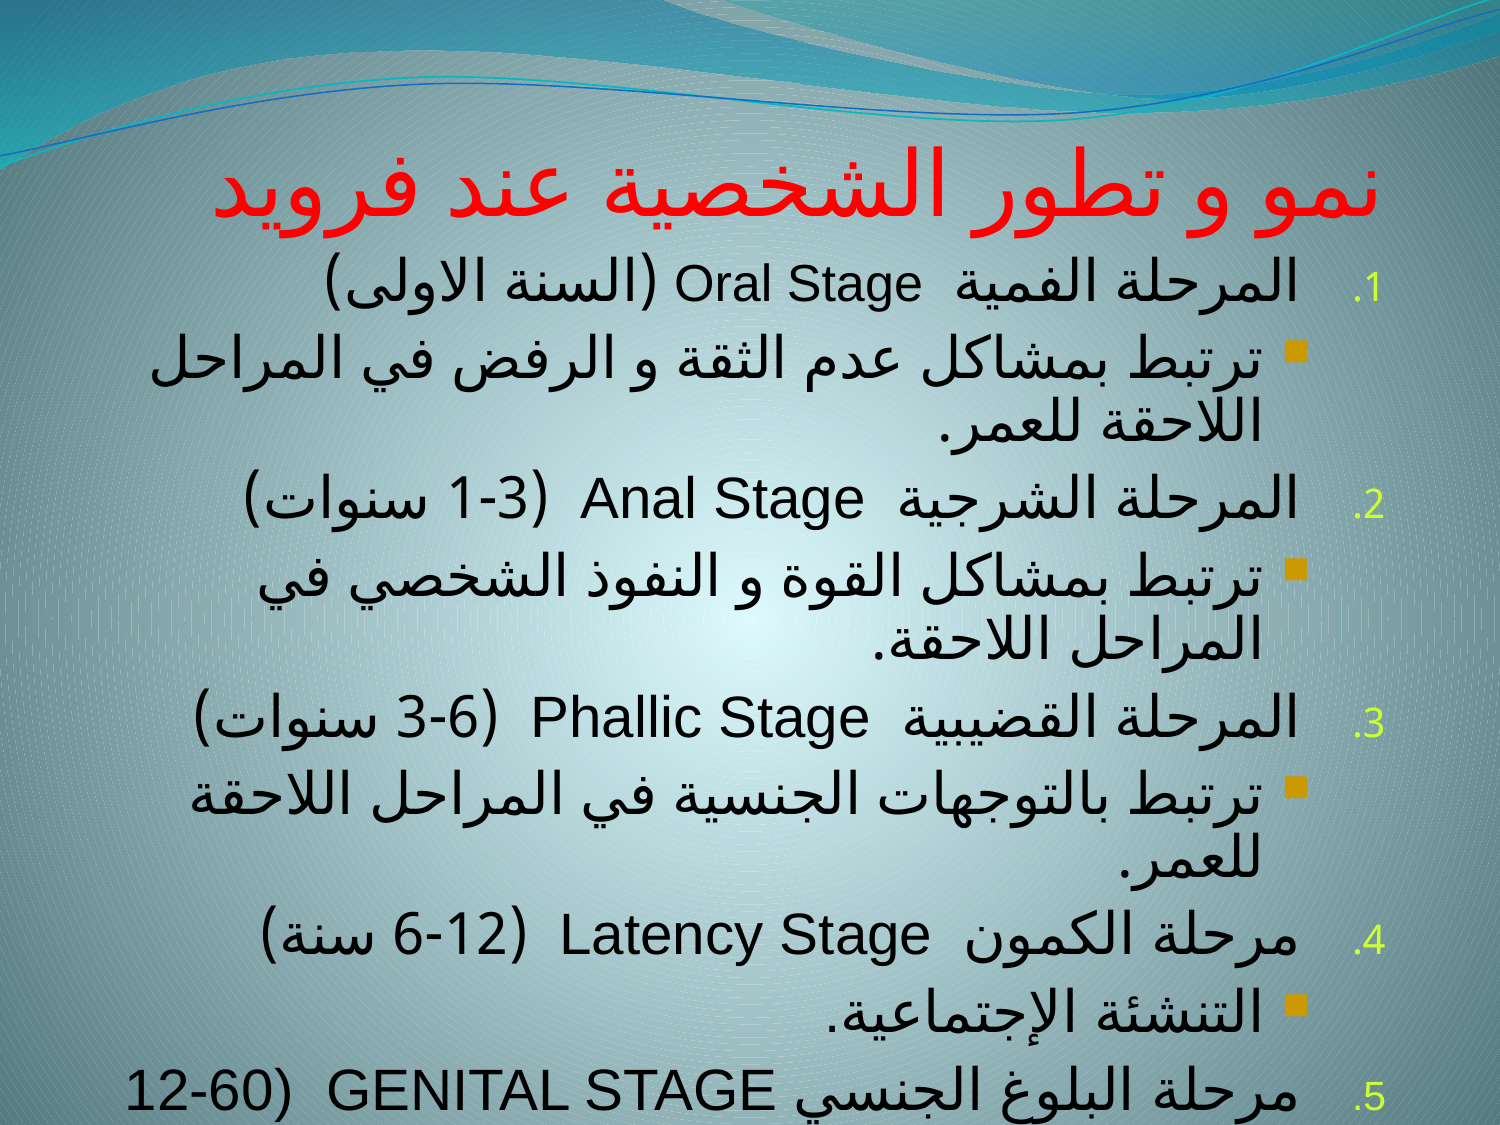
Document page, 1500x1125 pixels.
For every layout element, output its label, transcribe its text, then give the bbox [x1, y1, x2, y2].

text_box المرحلة الفمية Oral Stage (السنة الاولى) ترتبط بمشاكل عدم الثقة و الرفض في المراحل اللاحقة للعمر. المرحلة الشرجية Anal Stage (1-3 سنوات) ترتبط بمشاكل القوة و النفوذ الشخصي في المراحل اللاحقة. المرحلة القضيبية Phallic Stage (3-6 سنوات) ترتبط بالتوجهات الجنسية في المراحل اللاحقة للعمر. مرحلة الكمون Latency Stage (6-12 سنة)‏ التنشئة الإجتماعية. مرحلة البلوغ الجنسي GENITAL STAGE (12-60 سنة) تُستثمر و تُصرّف الطاقات الجنسية في شتى مجالات الحياة. [53, 242, 1401, 1095]
text_box نمو و تطور الشخصية عند فرويد [52, 117, 1401, 243]
